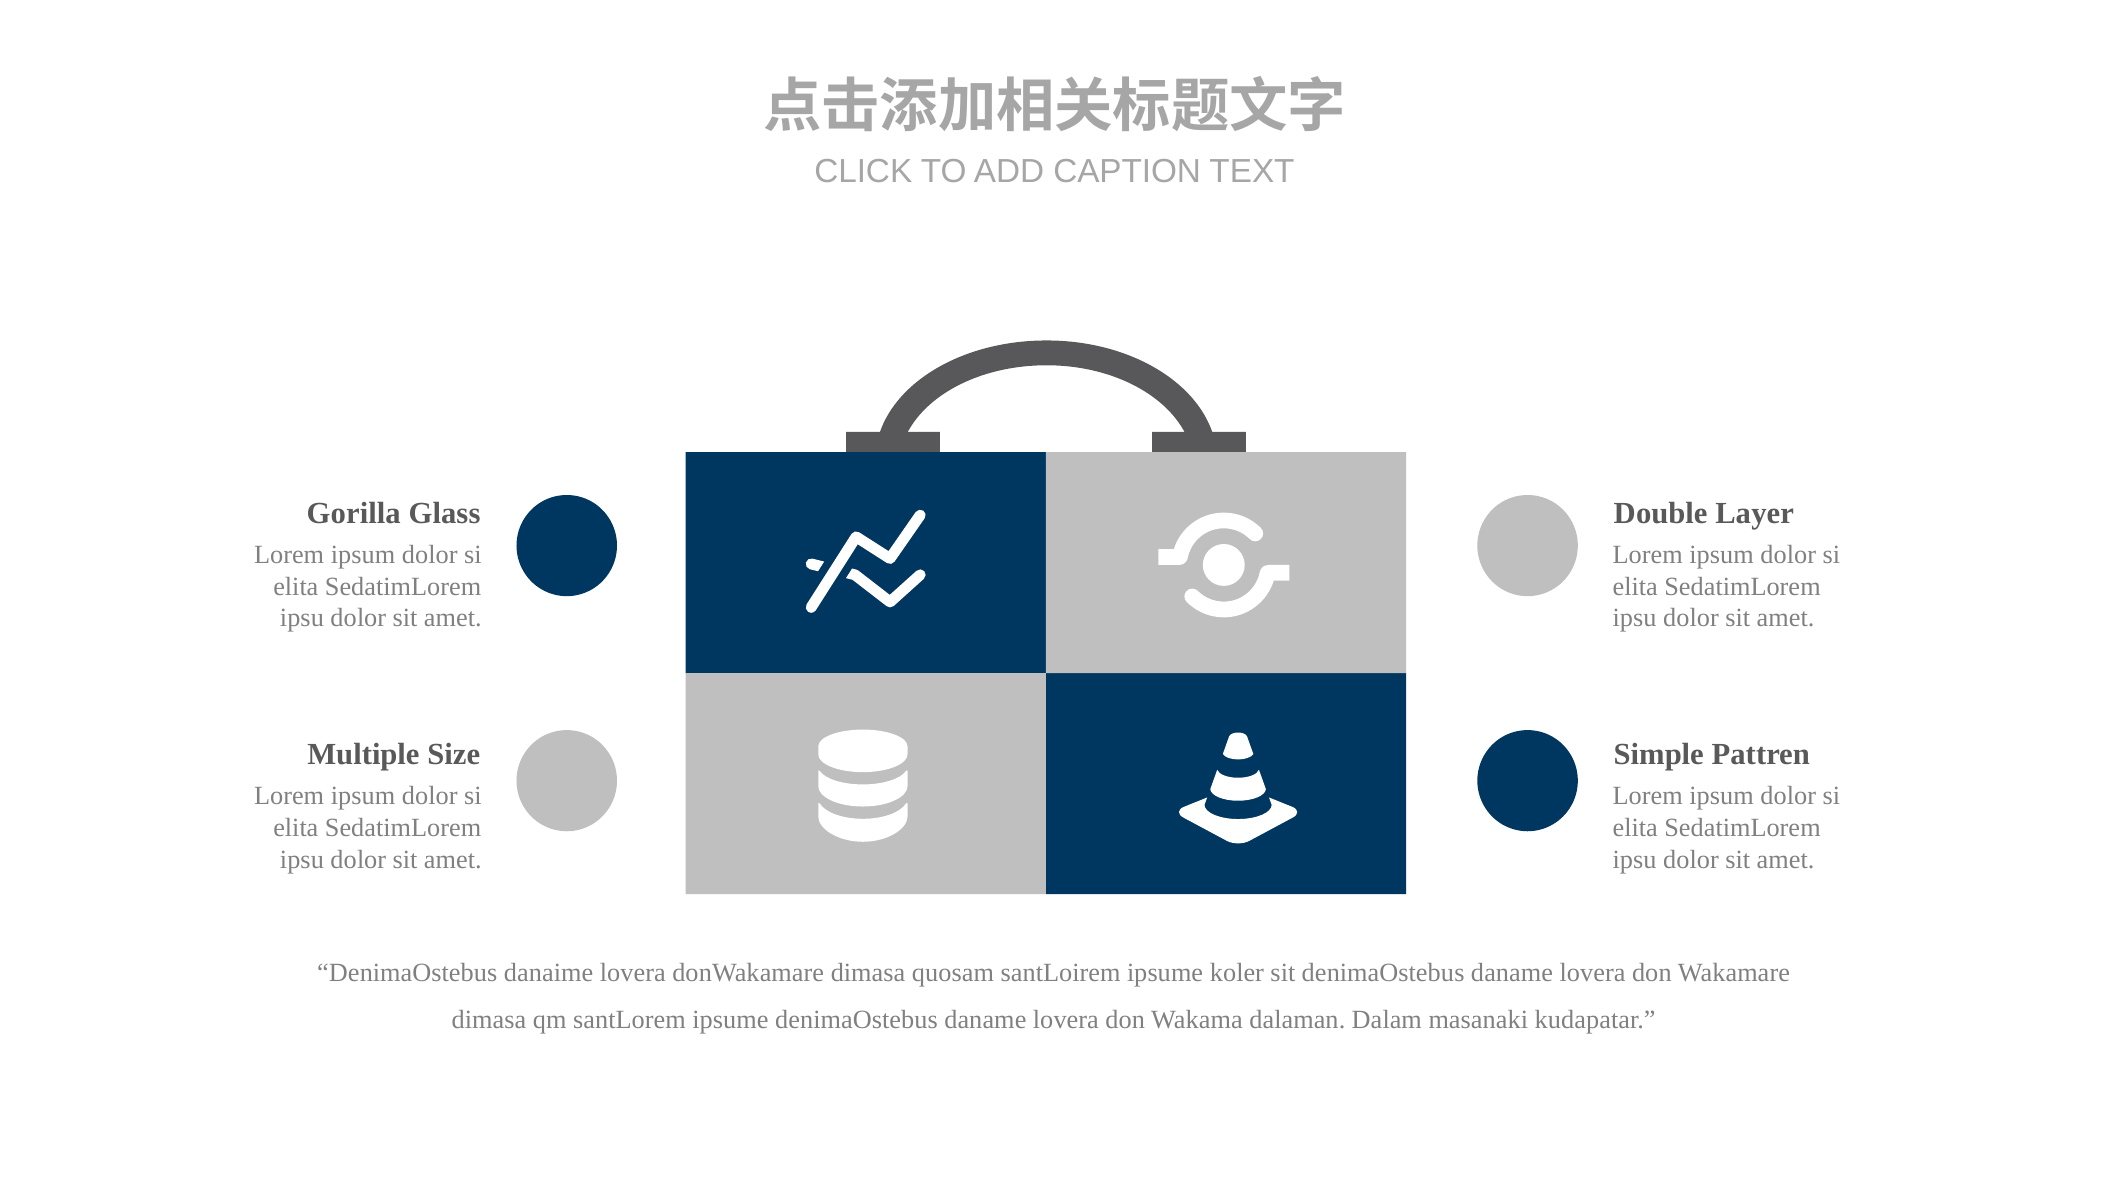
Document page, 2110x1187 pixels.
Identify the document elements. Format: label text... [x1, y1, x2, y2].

text_box 点击添加相关标题文字 [756, 68, 1354, 139]
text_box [845, 340, 1246, 452]
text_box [685, 452, 1045, 673]
text_box [515, 729, 619, 833]
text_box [1612, 492, 1864, 633]
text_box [231, 733, 482, 875]
text_box CLICK TO ADD CAPTION TEXT [809, 149, 1300, 190]
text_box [231, 492, 482, 633]
text_box “DenimaOstebus danaime lovera donWakamare dimasa quosam santLoirem ipsume koler sit denimaOstebus daname lovera don Wakamare dimasa qm santLorem ipsume denimaOstebus daname lovera don Wakama dalaman. Dalam masanaki kudapatar.” [262, 932, 1845, 1042]
text_box [1476, 729, 1579, 833]
text_box [1476, 493, 1579, 598]
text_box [1045, 452, 1407, 674]
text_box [685, 673, 1046, 895]
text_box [1612, 733, 1864, 875]
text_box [1046, 674, 1407, 895]
text_box [515, 493, 619, 598]
